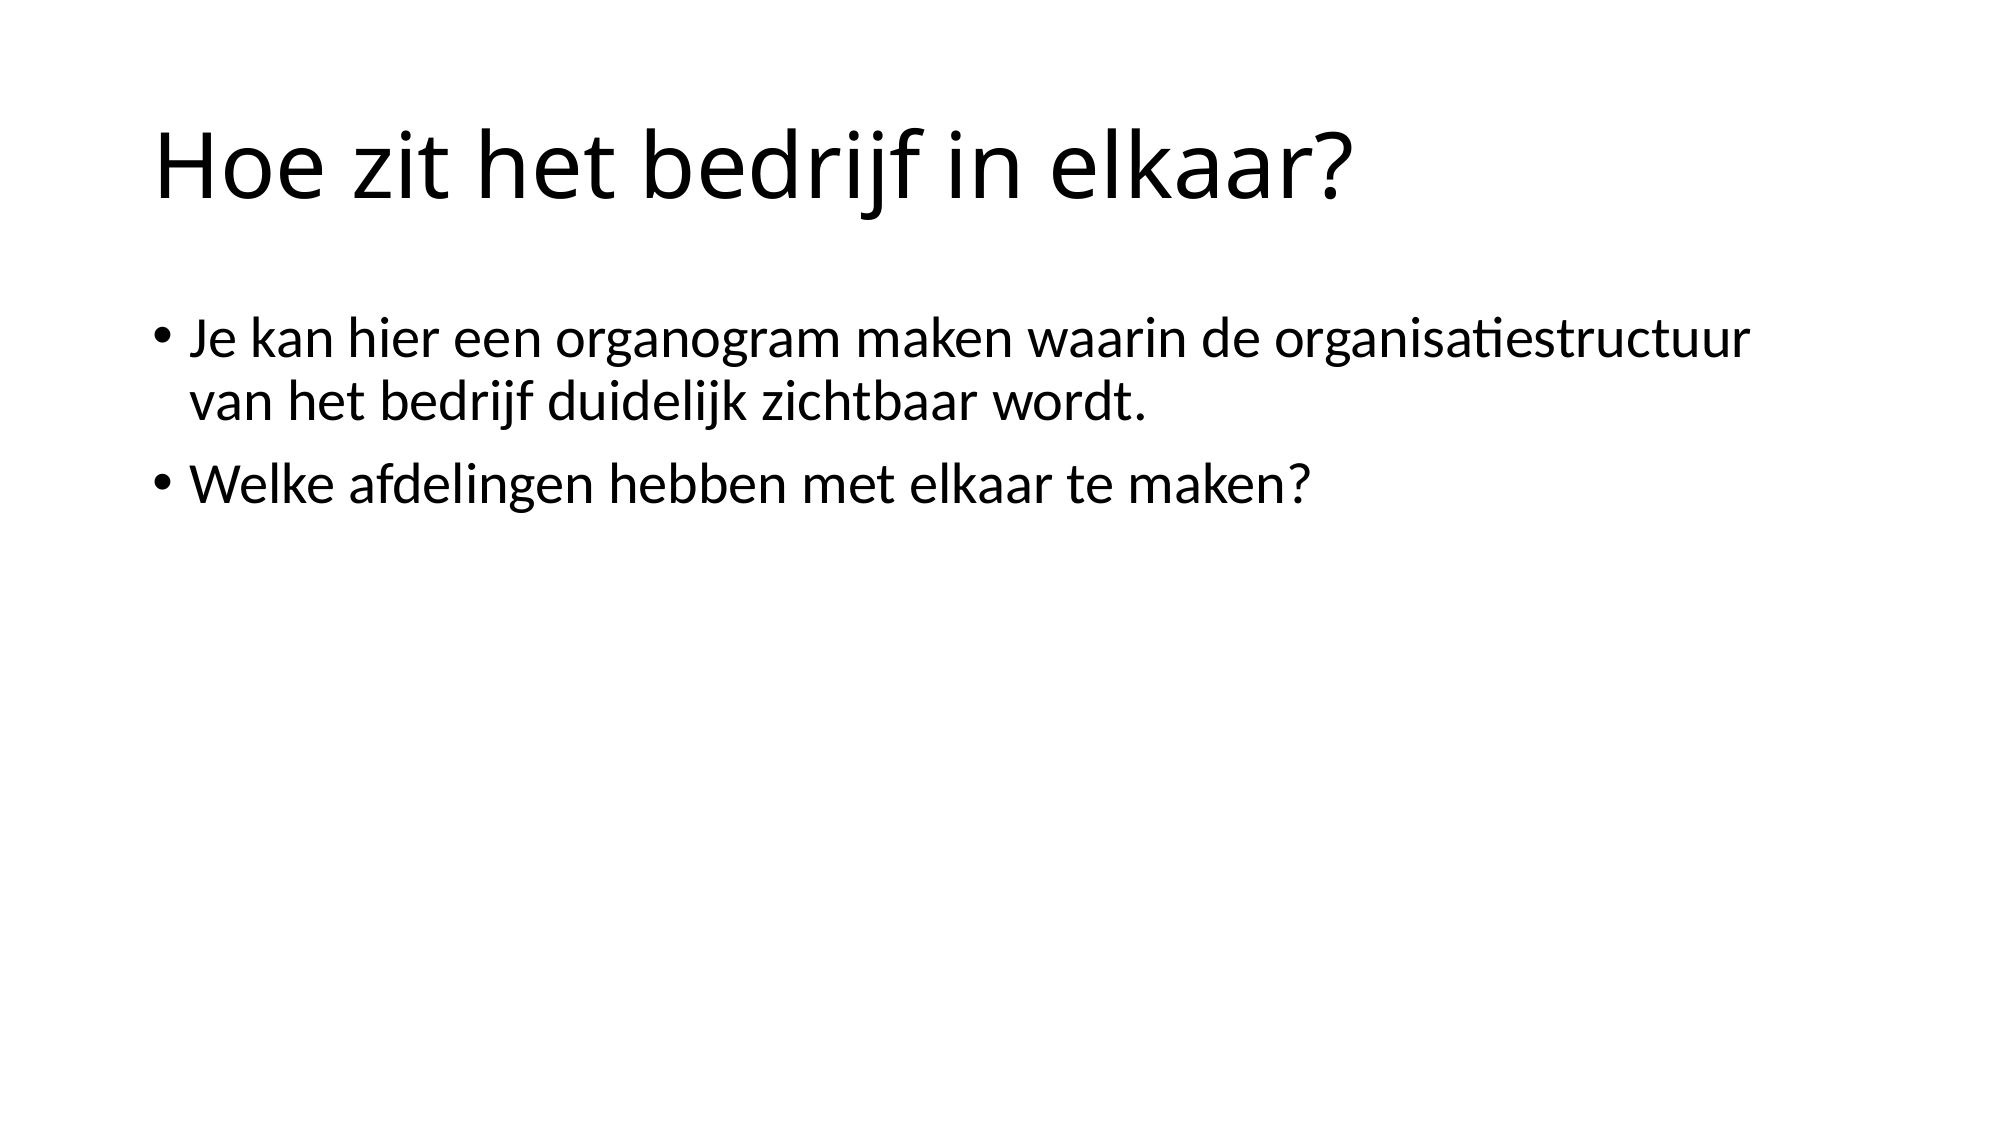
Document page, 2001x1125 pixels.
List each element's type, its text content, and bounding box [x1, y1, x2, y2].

title Hoe zit het bedrijf in elkaar? [137, 59, 1863, 278]
list Je kan hier een organogram maken waarin de organisatiestructuur van het bedrijf duidelijk zichtbaar wordt. Welke afdelingen hebben met elkaar te maken? [137, 299, 1863, 1014]
